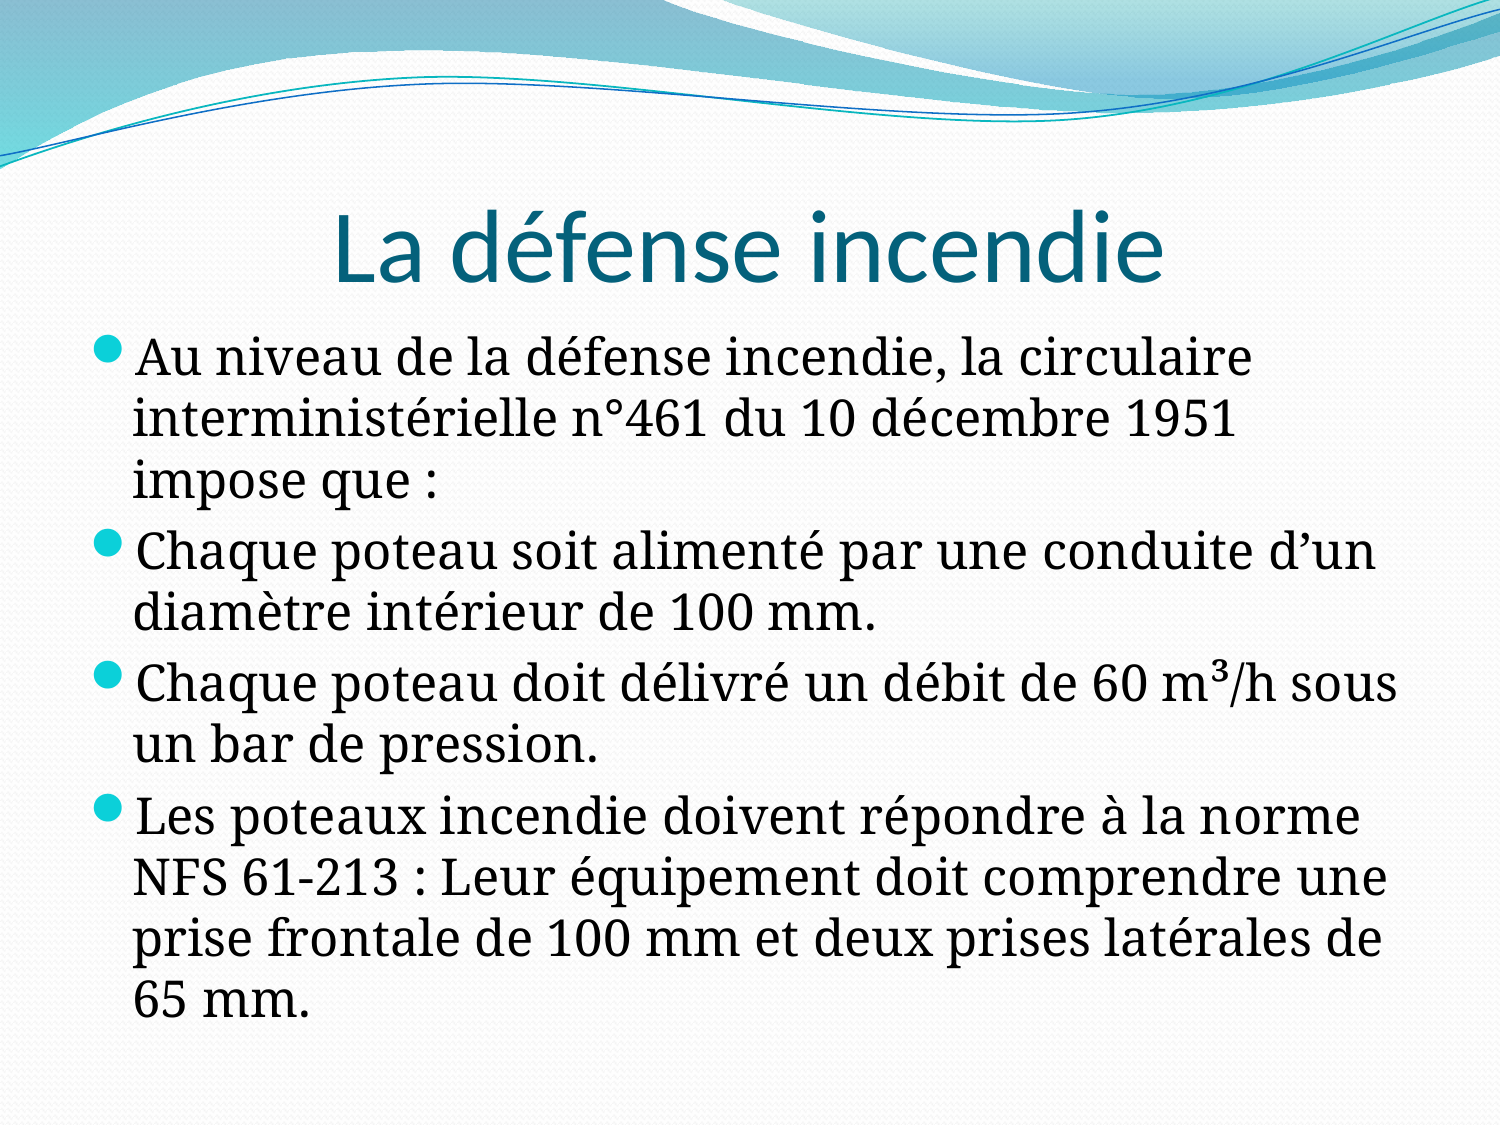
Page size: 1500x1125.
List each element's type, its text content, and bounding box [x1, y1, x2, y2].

list Au niveau de la défense incendie, la circulaire interministérielle n°461 du 10 décembre 1951 impose que : Chaque poteau soit alimenté par une conduite d’un diamètre intérieur de 100 mm. Chaque poteau doit délivré un débit de 60 m³/h sous un bar de pression. Les poteaux incendie doivent répondre à la norme NFS 61-213 : Leur équipement doit comprendre une prise frontale de 100 mm et deux prises latérales de 65 mm. [75, 317, 1425, 1038]
title La défense incendie [75, 115, 1425, 303]
